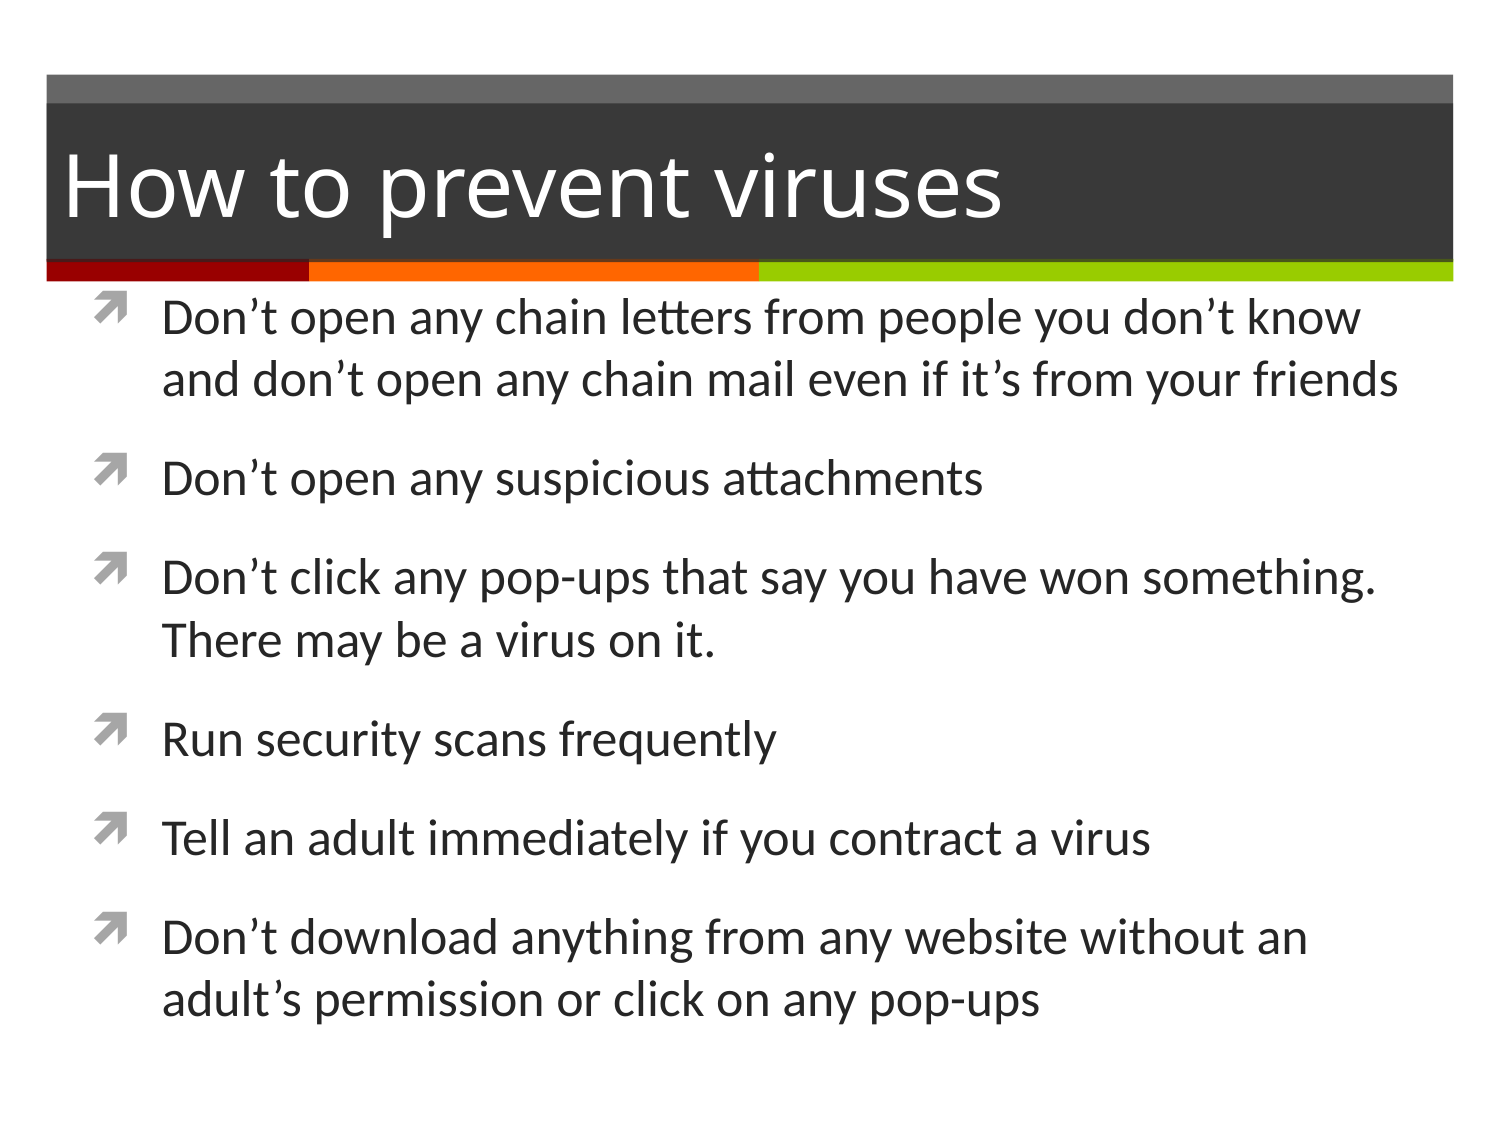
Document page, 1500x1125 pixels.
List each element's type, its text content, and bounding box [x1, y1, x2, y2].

list Don’t open any chain letters from people you don’t know and don’t open any chain mail even if it’s from your friends Don’t open any suspicious attachments Don’t click any pop-ups that say you have won something. There may be a virus on it. Run security scans frequently Tell an adult immediately if you contract a virus Don’t download anything from any website without an adult’s permission or click on any pop-ups [75, 275, 1425, 1100]
title How to prevent viruses [46, 103, 1454, 263]
